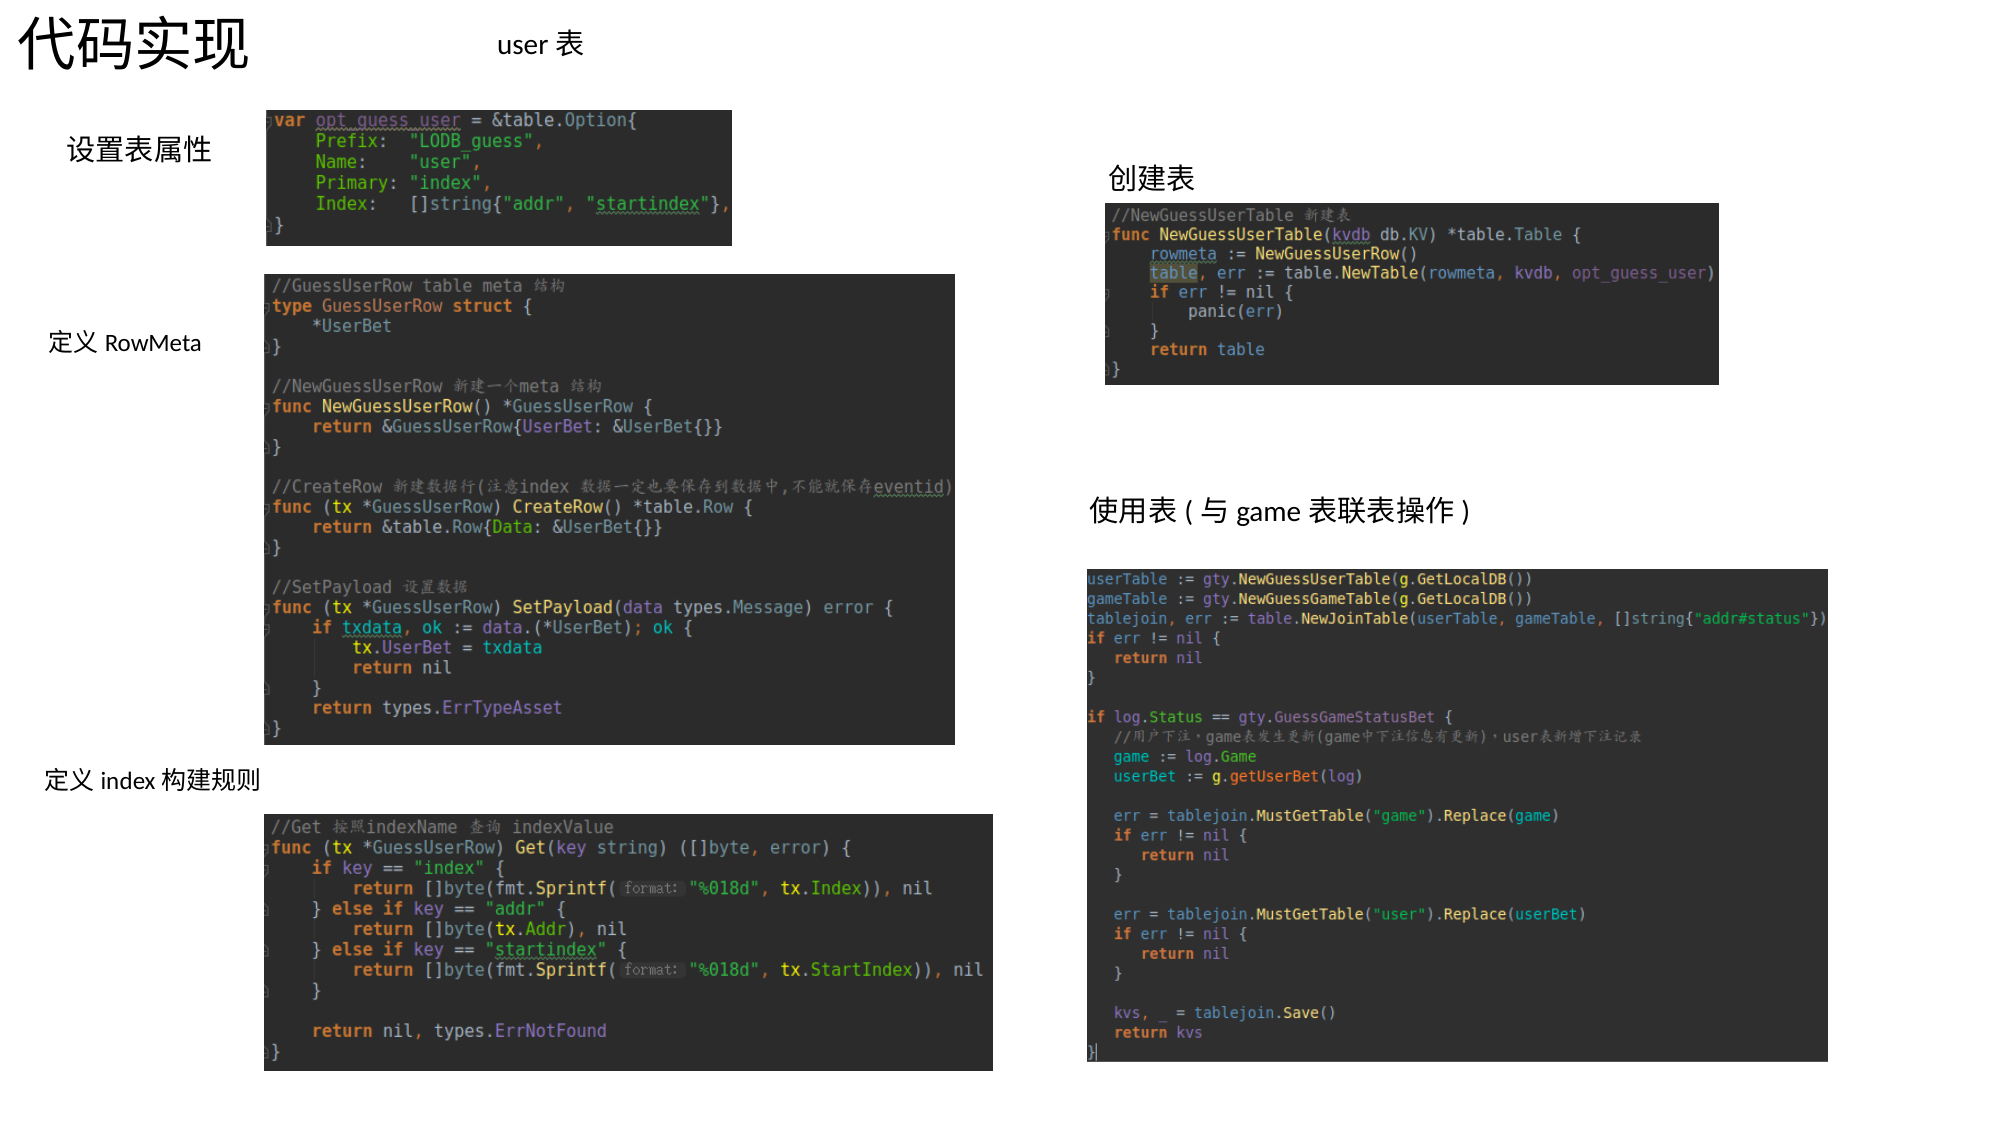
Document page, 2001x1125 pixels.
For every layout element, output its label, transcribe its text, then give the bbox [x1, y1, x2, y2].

text_box 设置表属性 [51, 123, 228, 174]
text_box 代码实现 [3, 0, 266, 85]
text_box user表 [482, 17, 607, 68]
text_box 创建表 [1093, 152, 1211, 203]
picture [1105, 202, 1719, 386]
text_box 定义RowMeta [34, 319, 227, 364]
picture [265, 110, 732, 246]
picture [264, 814, 993, 1072]
picture [264, 274, 956, 745]
picture [1087, 569, 1828, 1063]
text_box 使用表(与game表联表操作) [1074, 484, 1499, 535]
text_box 定义index构建规则 [29, 757, 286, 803]
